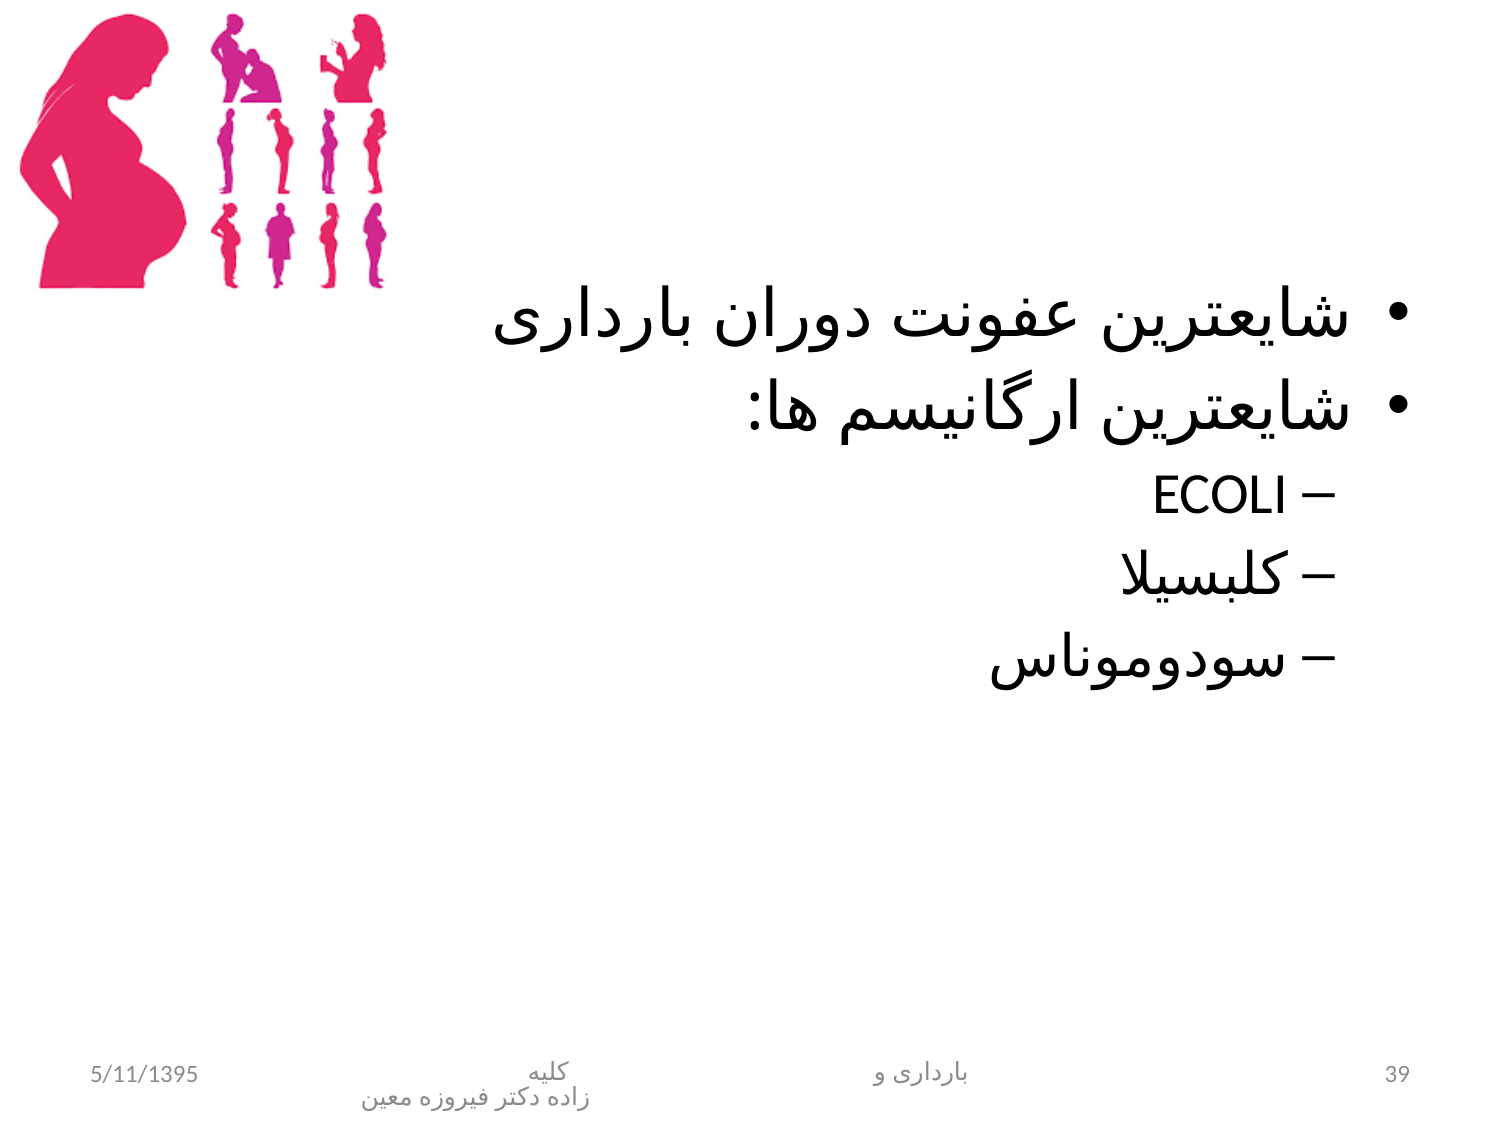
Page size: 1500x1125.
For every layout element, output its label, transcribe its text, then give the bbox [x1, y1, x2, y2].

list شایعترین عفونت دوران بارداری شایعترین ارگانیسم ها: ECOLI کلبسیلا سودوموناس [75, 262, 1425, 1005]
footer بارداری و کلیه دکتر فیروزه معین زاده [512, 1042, 988, 1103]
picture [0, 0, 407, 304]
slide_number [75, 1042, 425, 1103]
slide_number 39 [1074, 1042, 1425, 1103]
